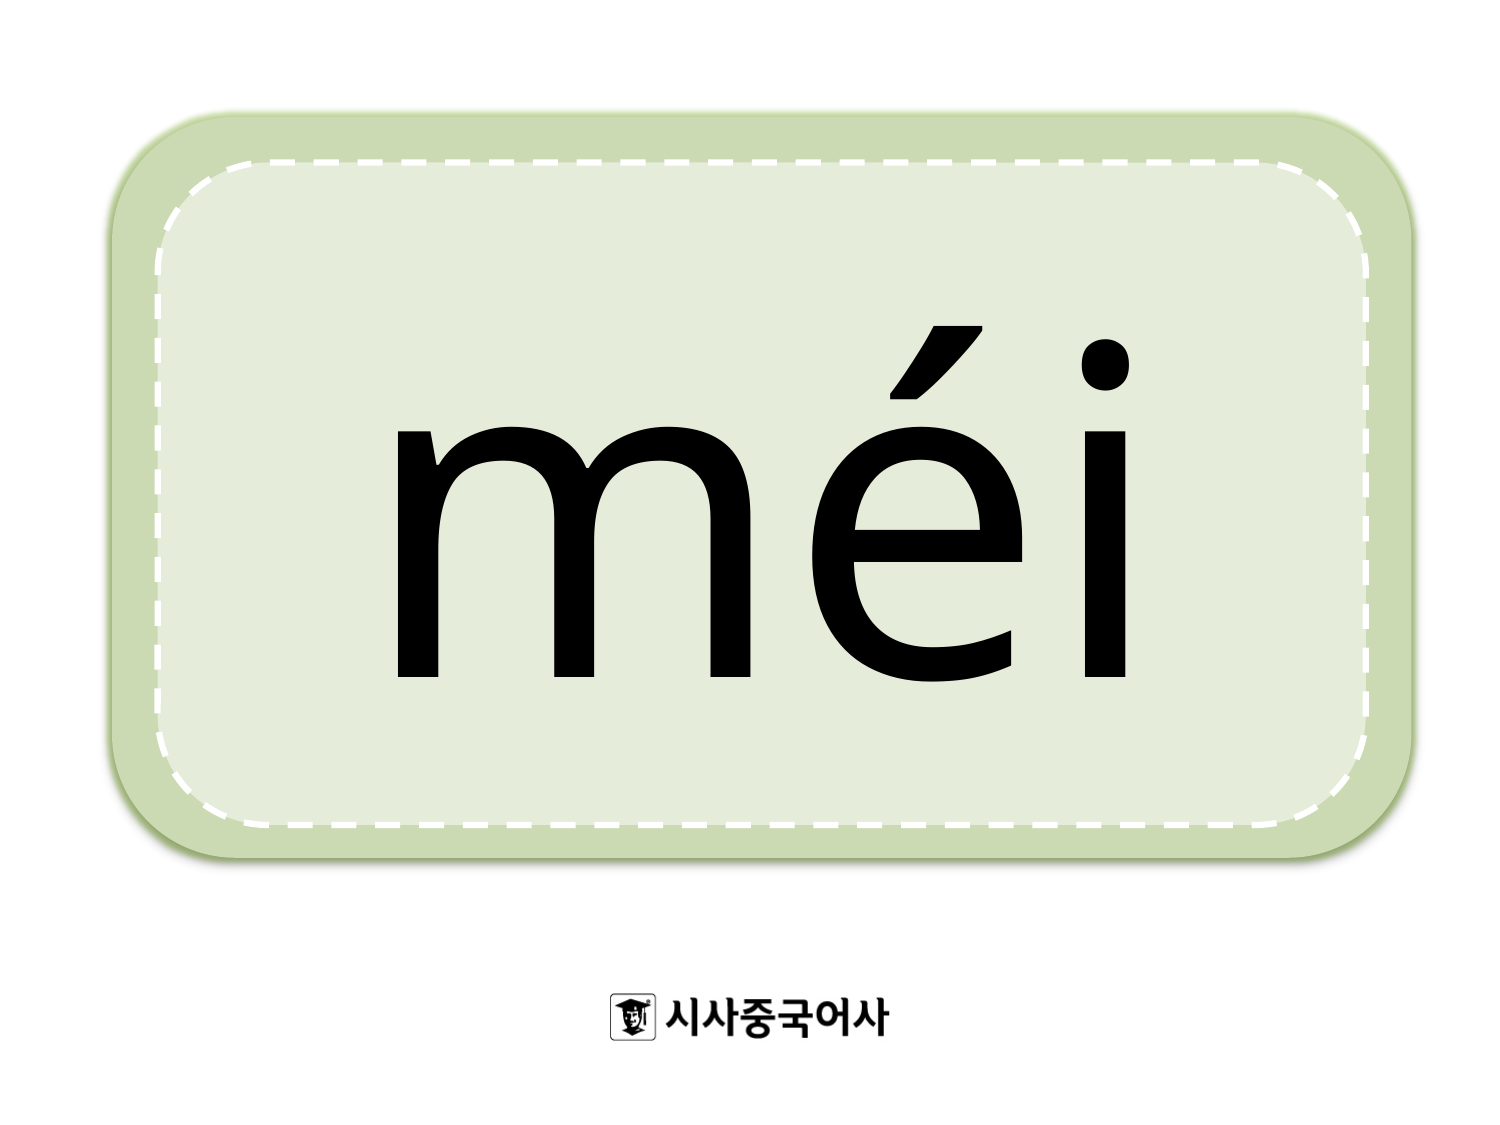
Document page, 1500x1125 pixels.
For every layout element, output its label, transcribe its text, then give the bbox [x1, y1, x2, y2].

text_box méi [157, 162, 1366, 825]
picture [602, 987, 898, 1047]
